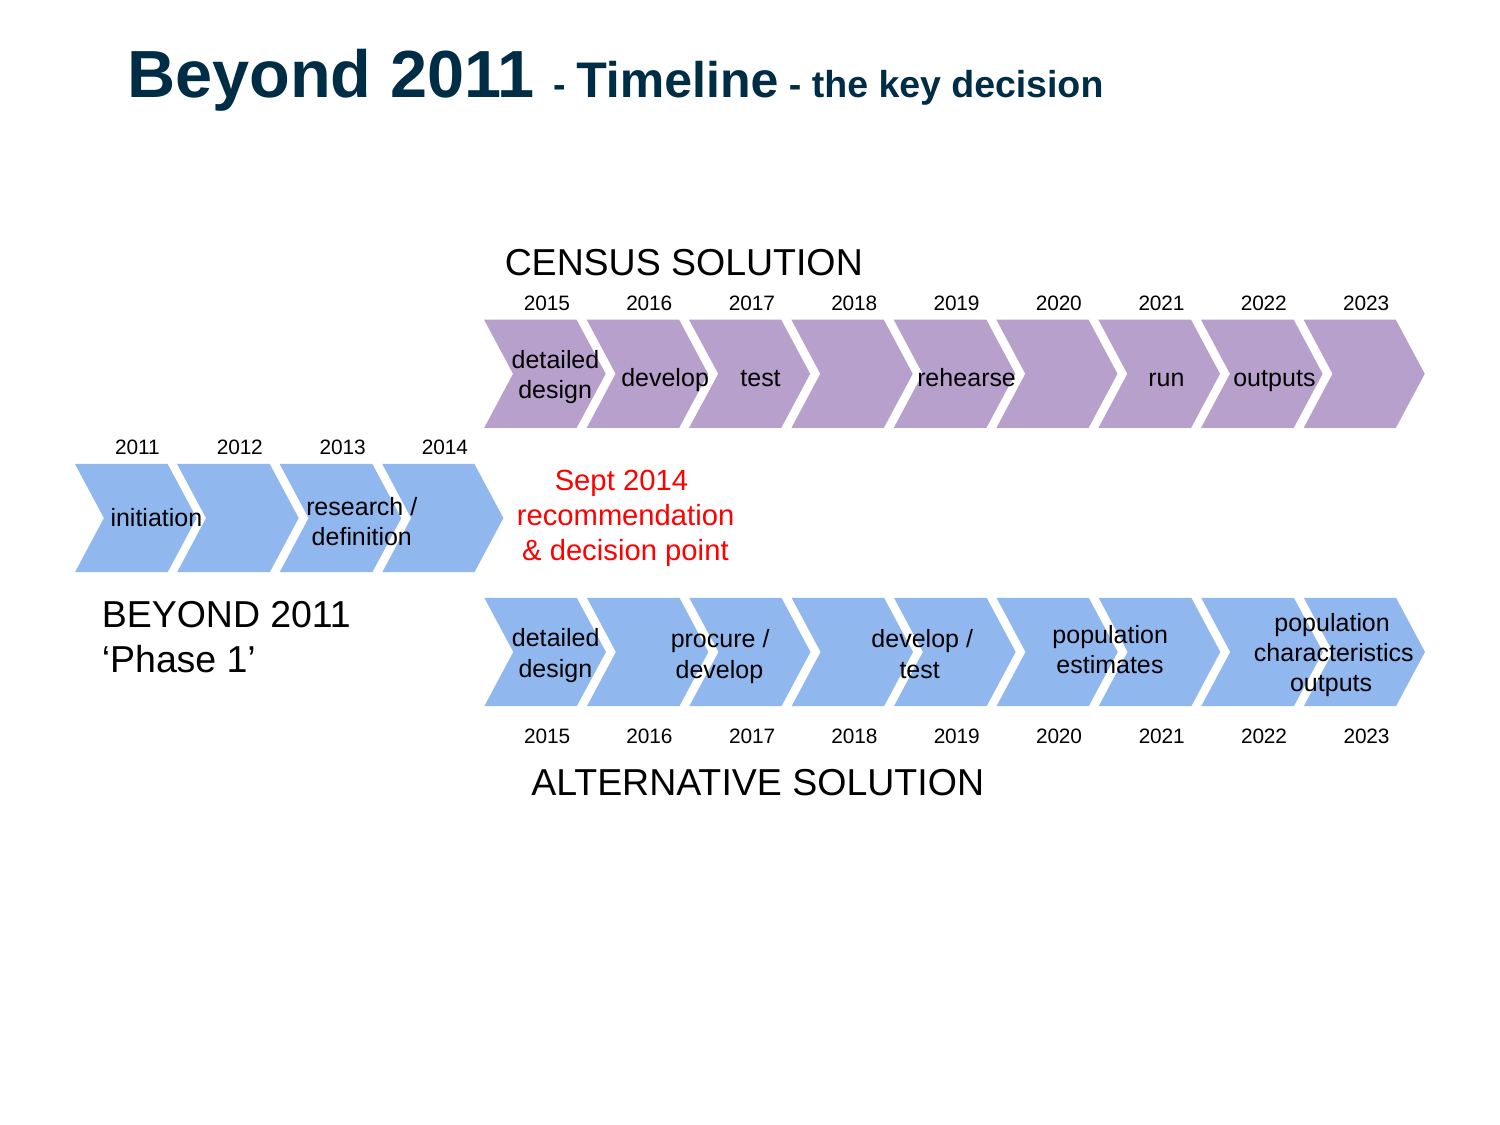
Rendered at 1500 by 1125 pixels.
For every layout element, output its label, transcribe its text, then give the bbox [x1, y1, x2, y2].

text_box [483, 230, 1425, 429]
text_box Beyond 2011 - Timeline - the key decision [112, 0, 1388, 164]
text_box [484, 597, 1426, 811]
text_box Sept 2014 recommendation & decision point [507, 454, 750, 574]
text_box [74, 433, 504, 688]
